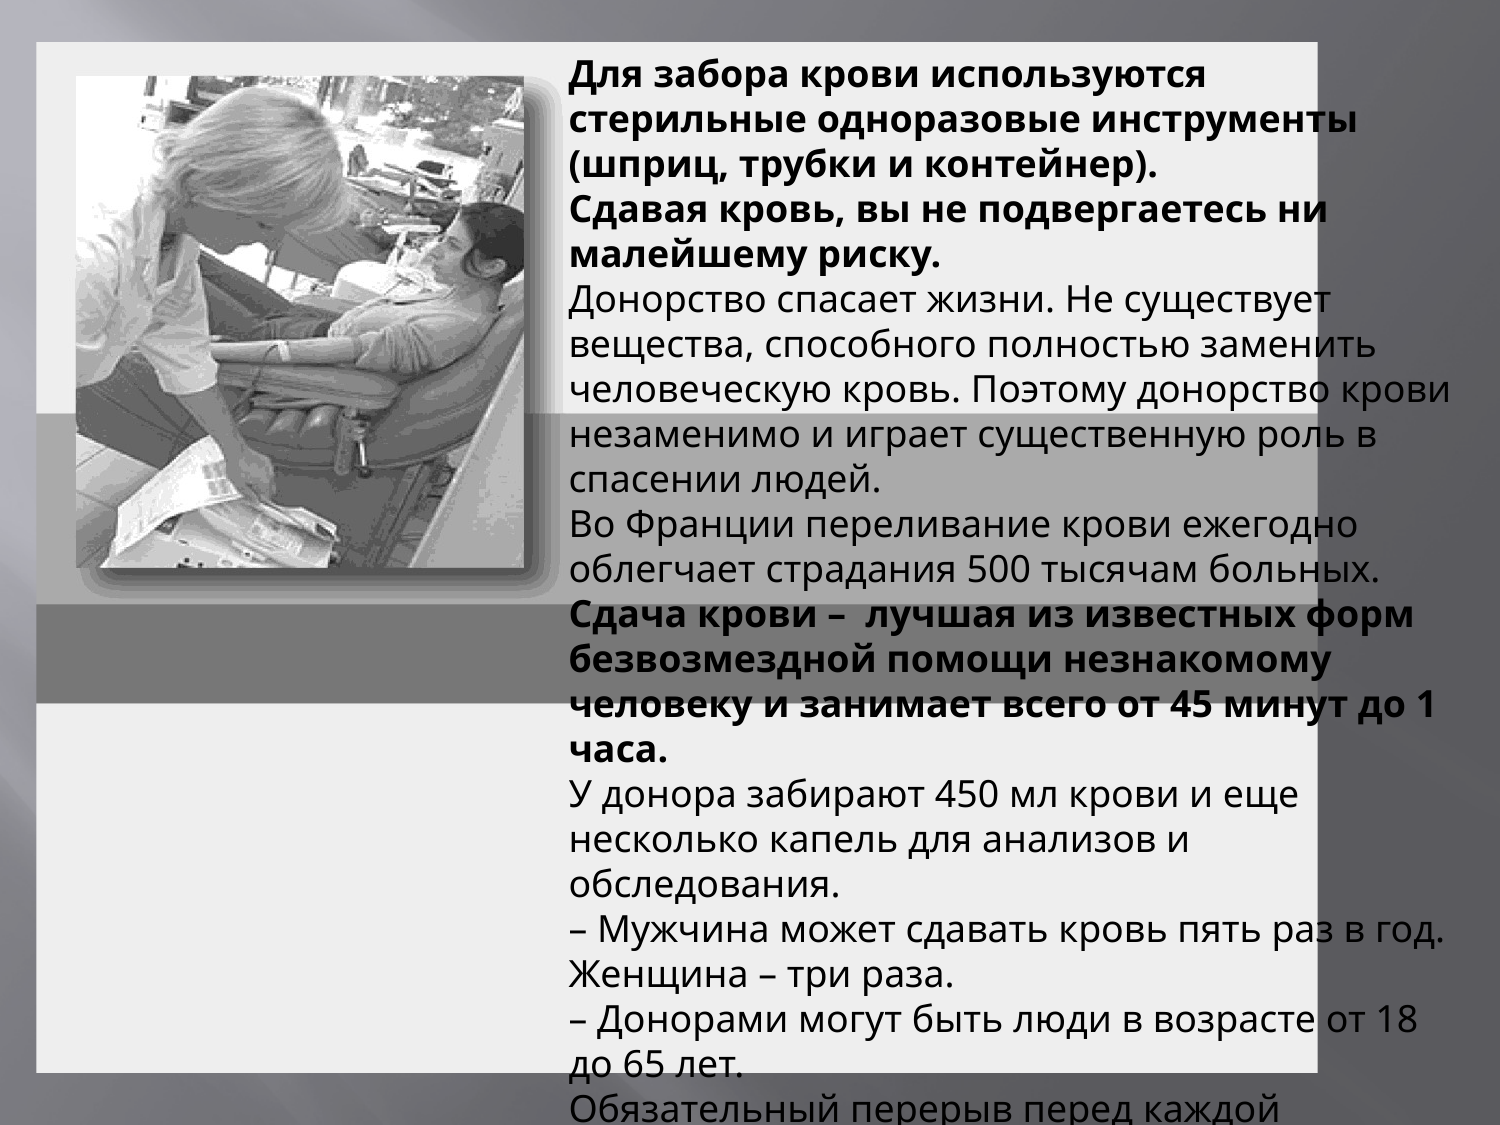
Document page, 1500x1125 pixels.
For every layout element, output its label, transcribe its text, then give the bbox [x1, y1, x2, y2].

picture [36, 42, 1318, 1073]
text_box Для забора крови используются стерильные одноразовые инструменты (шприц, трубки и контейнер). Сдавая кровь, вы не подвергаетесь ни малейшему риску. Донорство спасает жизни. Не существует вещества, способного полностью заменить человеческую кровь. Поэтому донорство крови незаменимо и играет существенную роль в спасении людей. Во Франции переливание крови ежегодно облегчает страдания 500 тысячам больных. Сдача крови – лучшая из известных форм безвозмездной помощи незнакомому человеку и занимает всего от 45 минут до 1 часа. У донора забирают 450 мл крови и еще несколько капель для анализов и обследования. – Мужчина может сдавать кровь пять раз в год. Женщина – три раза. – Донорами могут быть люди в возрасте от 18 до 65 лет. Обязательный перерыв перед каждой следующей сдачей крови составляет 8 недель. [553, 42, 1471, 1125]
